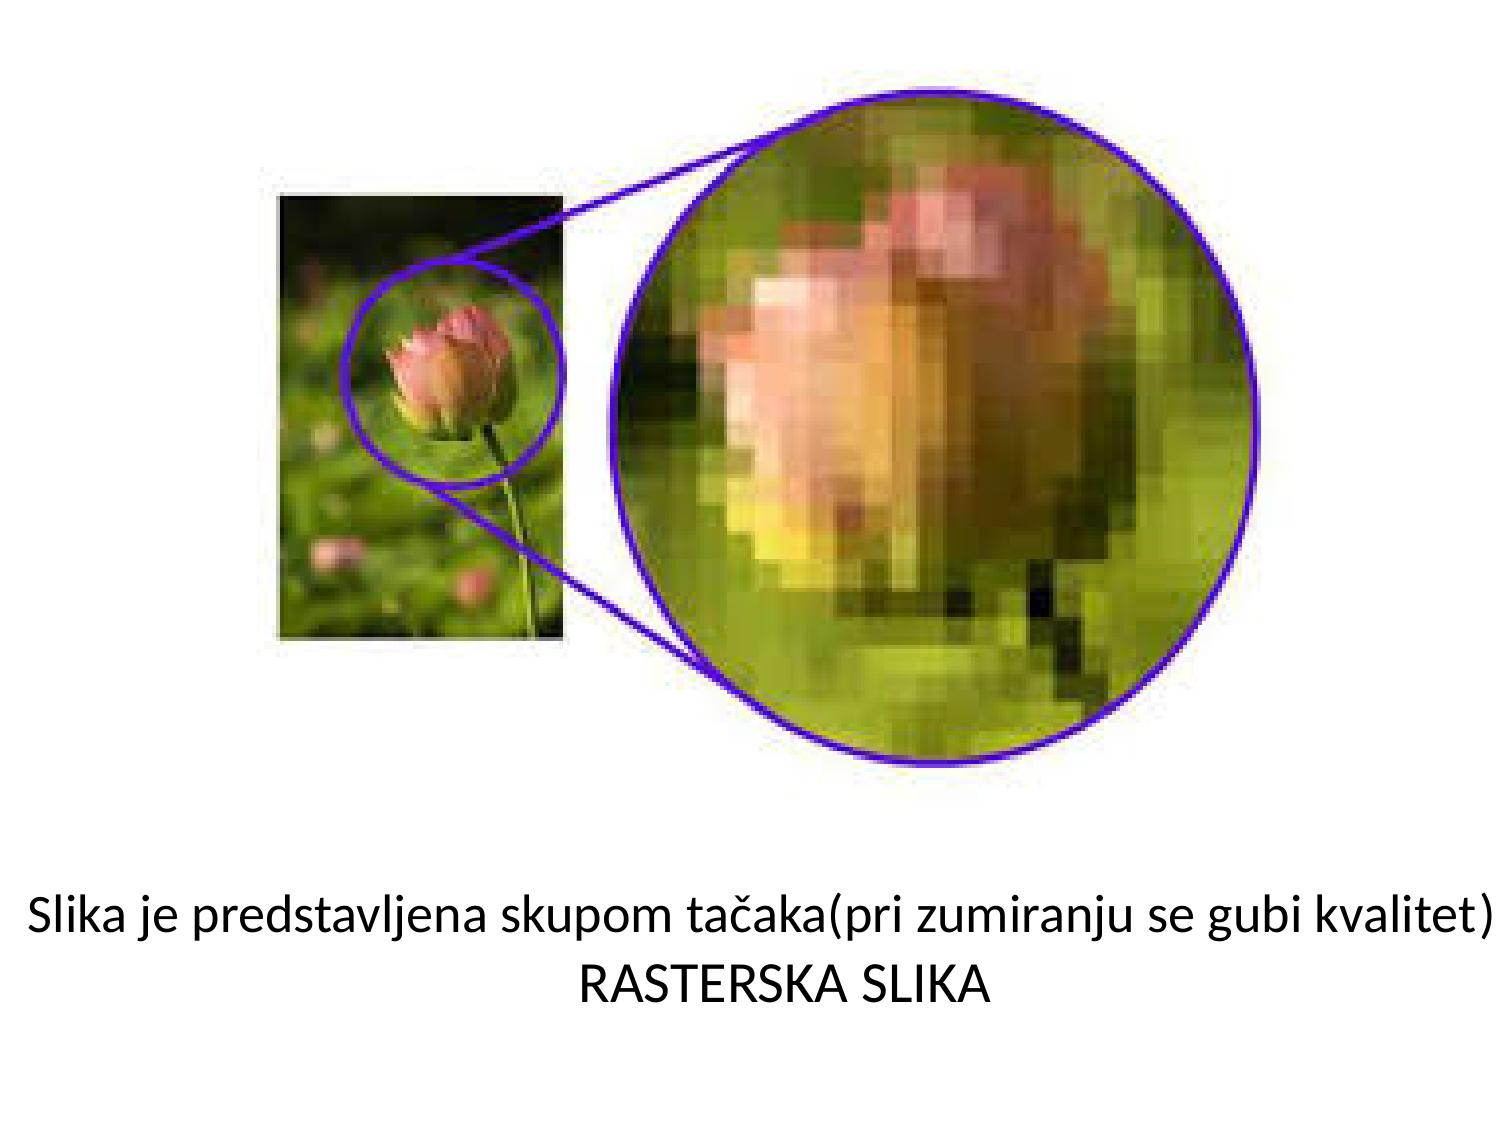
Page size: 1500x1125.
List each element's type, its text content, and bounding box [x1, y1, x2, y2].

text_box Slika je predstavljena skupom tačaka(pri zumiranju se gubi kvalitet) RASTERSKA SLIKA [0, 867, 1500, 1022]
picture [257, 70, 1348, 809]
